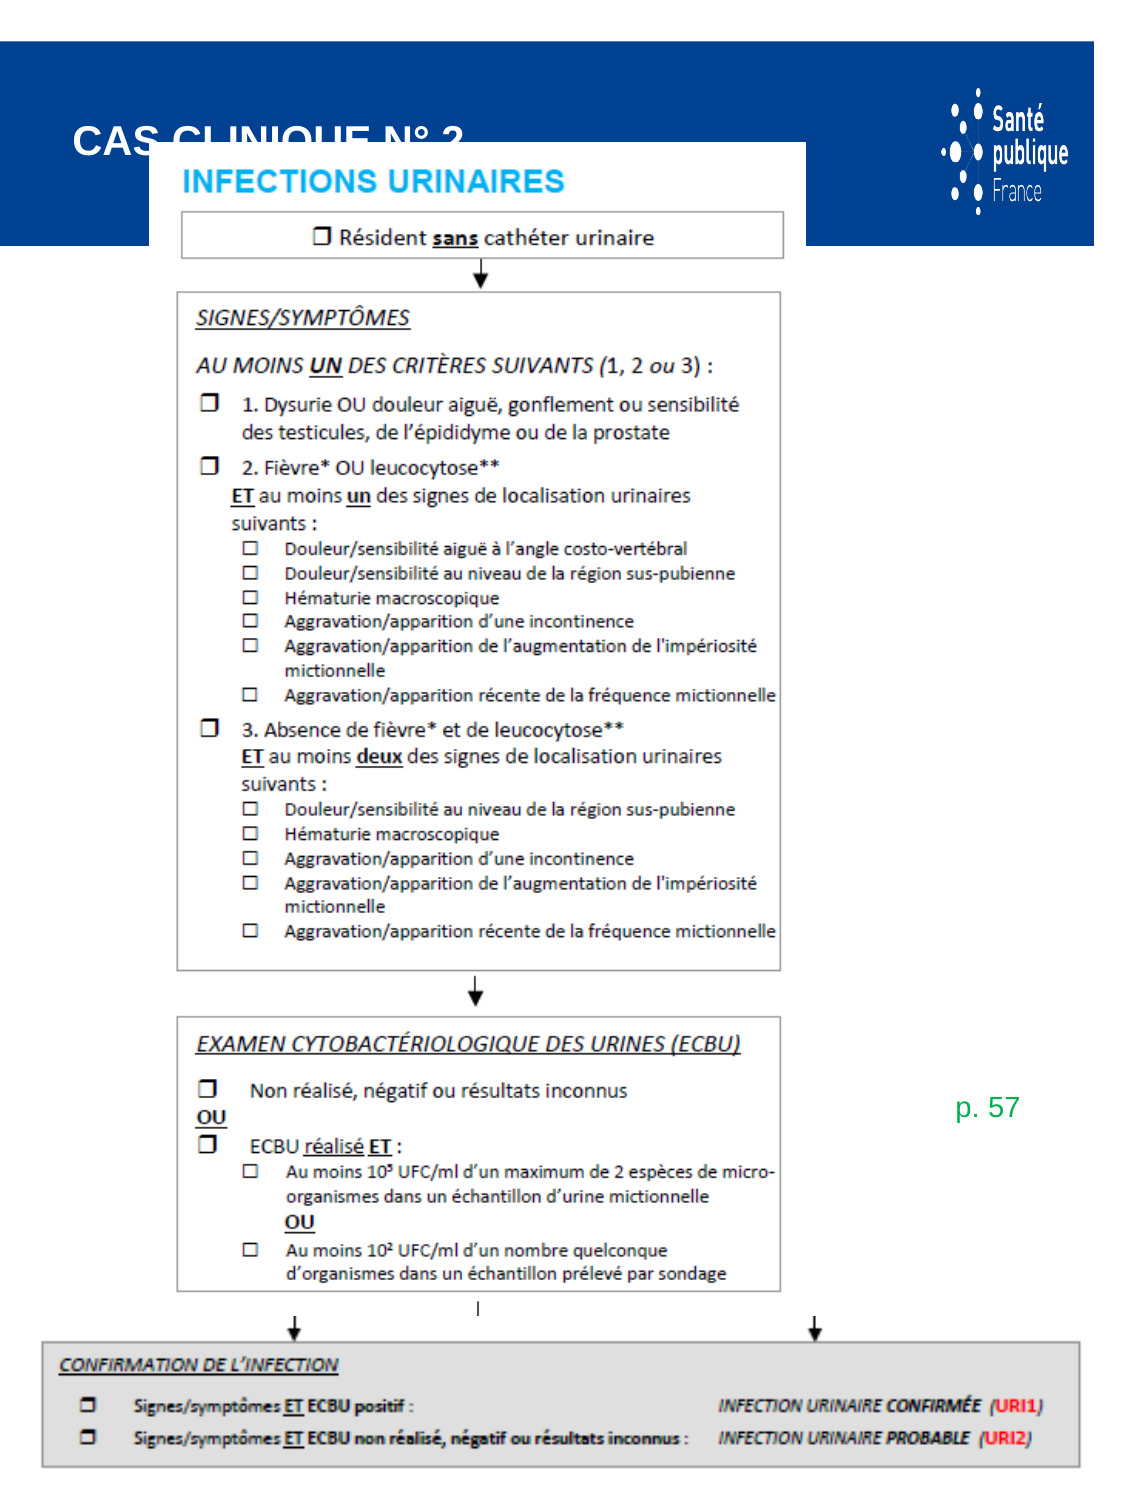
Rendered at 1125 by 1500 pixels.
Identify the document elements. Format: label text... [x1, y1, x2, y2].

title Cas clinique n° 2 [66, 41, 908, 246]
text_box p. 57 [940, 1080, 1036, 1131]
picture [941, 88, 1068, 215]
picture [27, 142, 1095, 1500]
